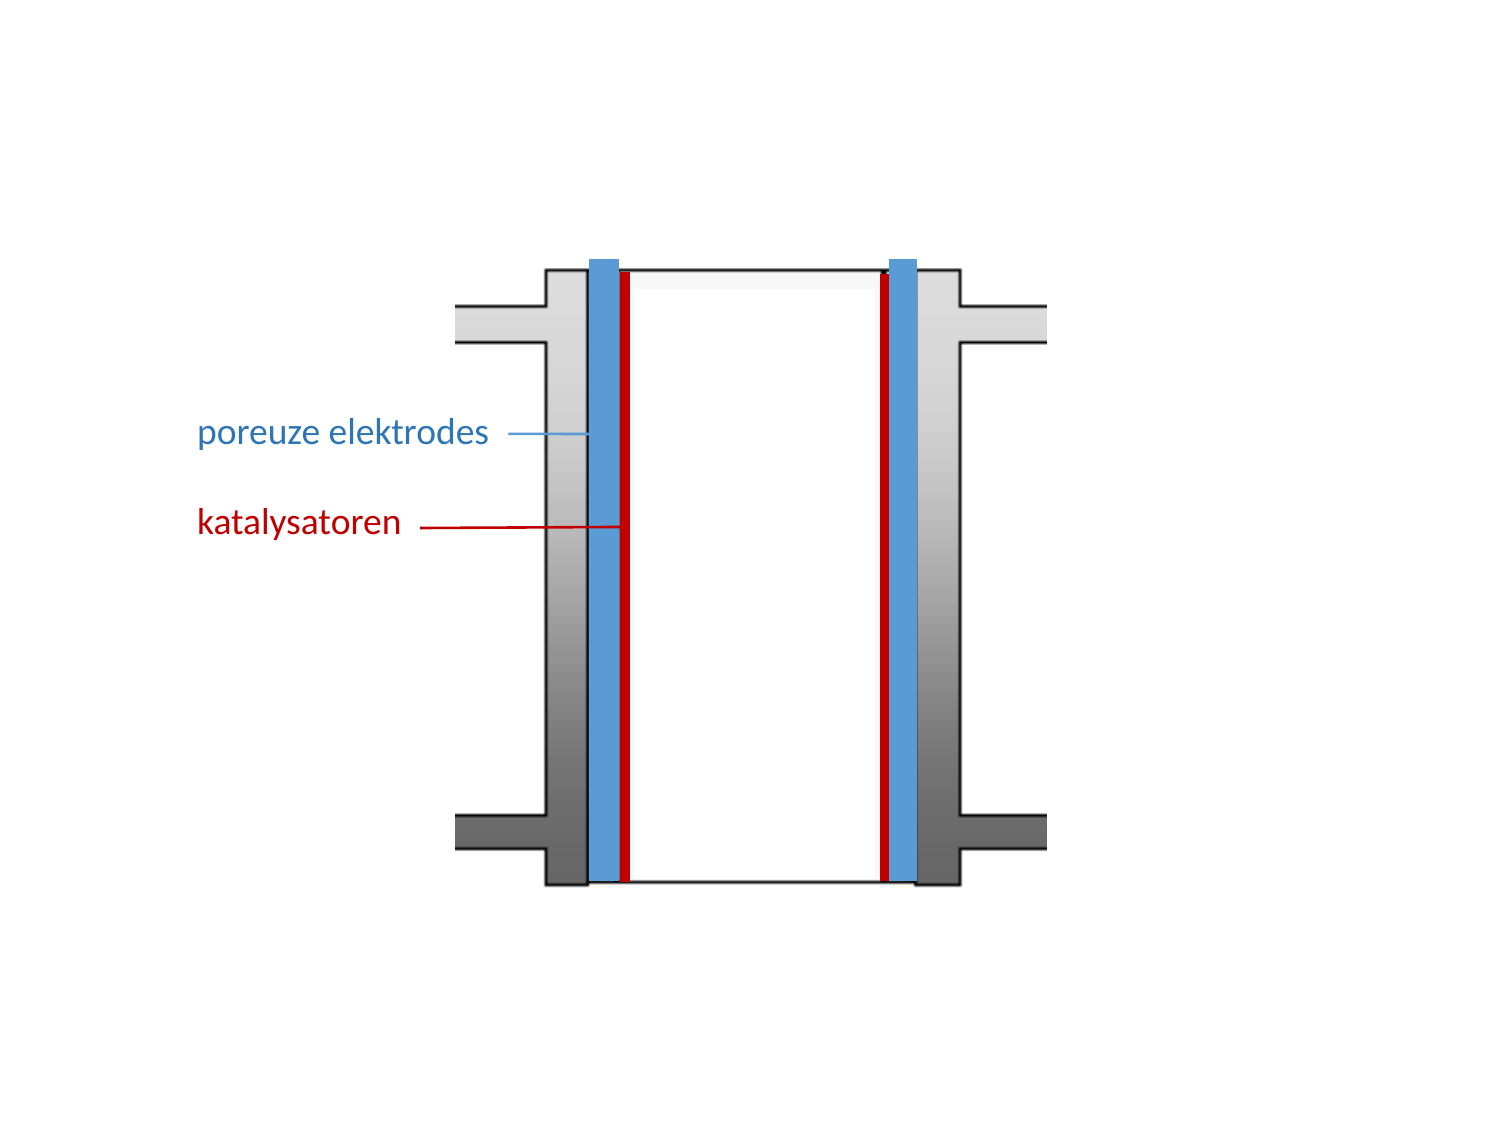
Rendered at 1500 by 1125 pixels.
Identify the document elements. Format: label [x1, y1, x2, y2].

text_box [71, 259, 1468, 900]
